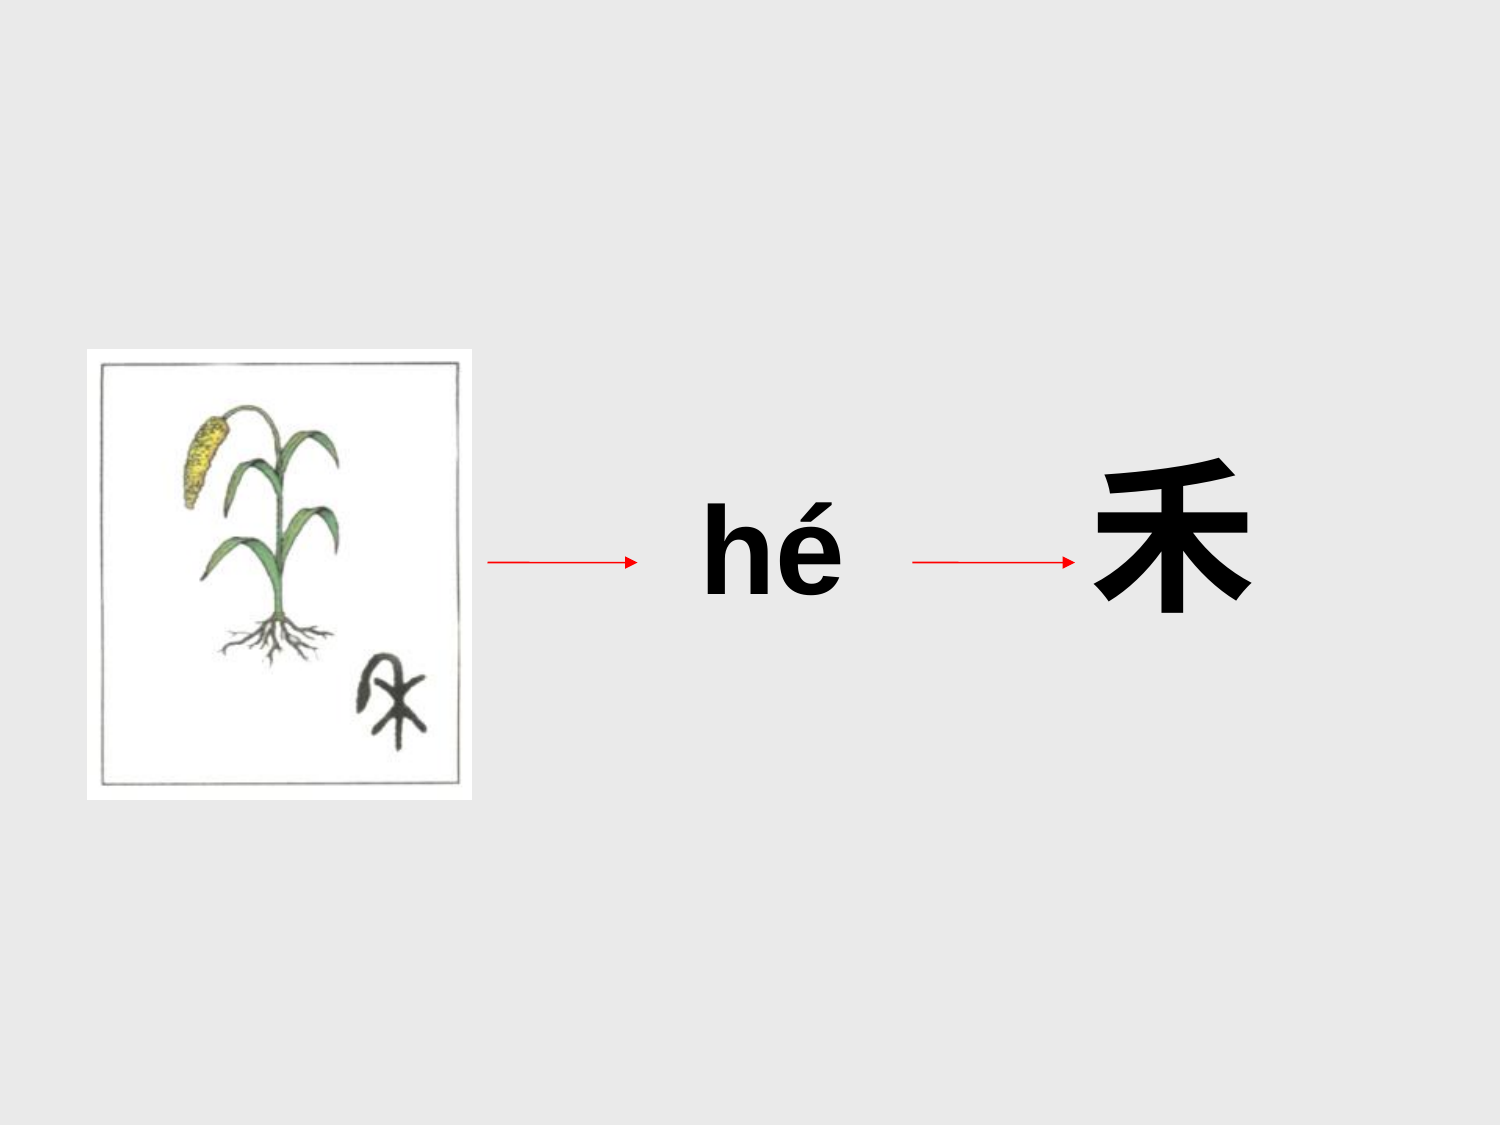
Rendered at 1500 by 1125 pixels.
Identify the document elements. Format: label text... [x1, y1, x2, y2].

text_box [912, 556, 1075, 569]
text_box 禾 [1074, 424, 1300, 640]
text_box hé [649, 462, 938, 628]
text_box [487, 556, 638, 569]
picture [87, 349, 472, 801]
